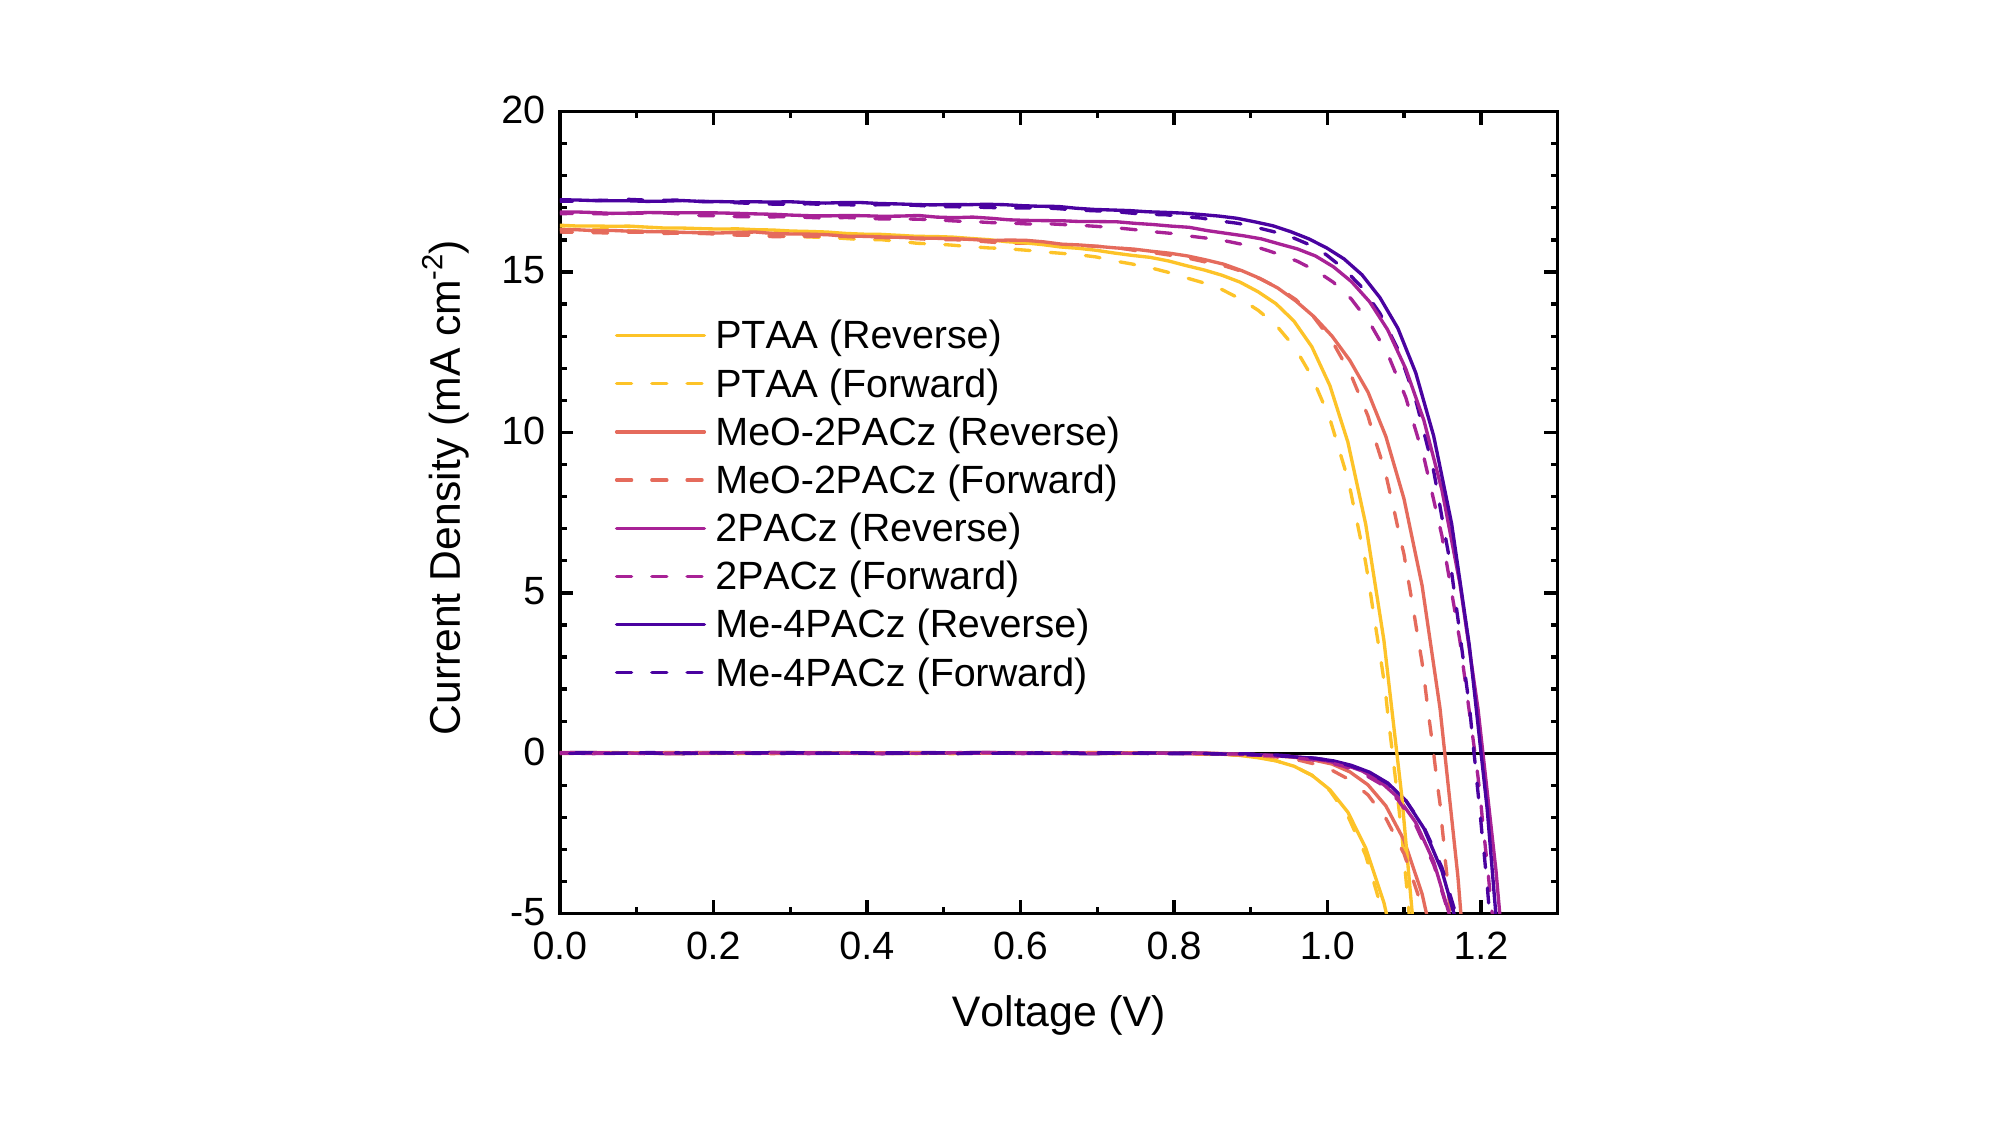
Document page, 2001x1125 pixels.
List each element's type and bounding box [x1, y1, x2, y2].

picture [366, 78, 1634, 1047]
